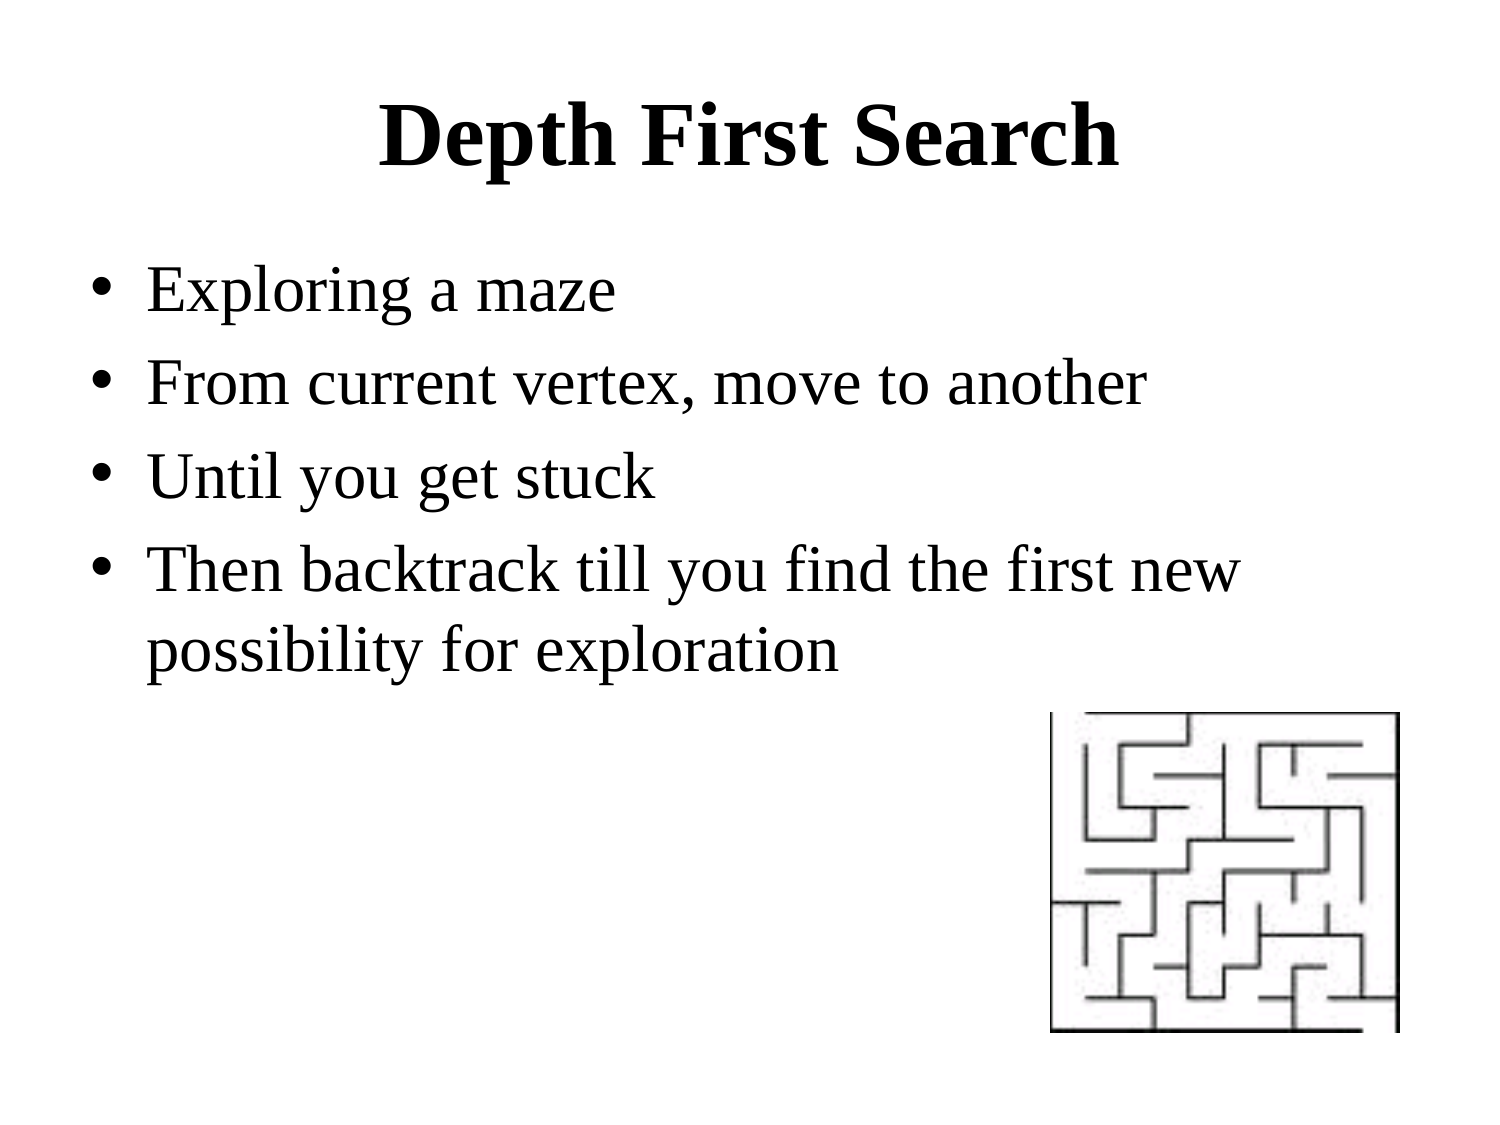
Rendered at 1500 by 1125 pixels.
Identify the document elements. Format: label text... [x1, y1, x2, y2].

picture [1049, 712, 1401, 1034]
title Depth First Search [75, 45, 1425, 213]
list Exploring a maze From current vertex, move to another Until you get stuck Then backtrack till you find the first new possibility for exploration [75, 237, 1425, 1088]
